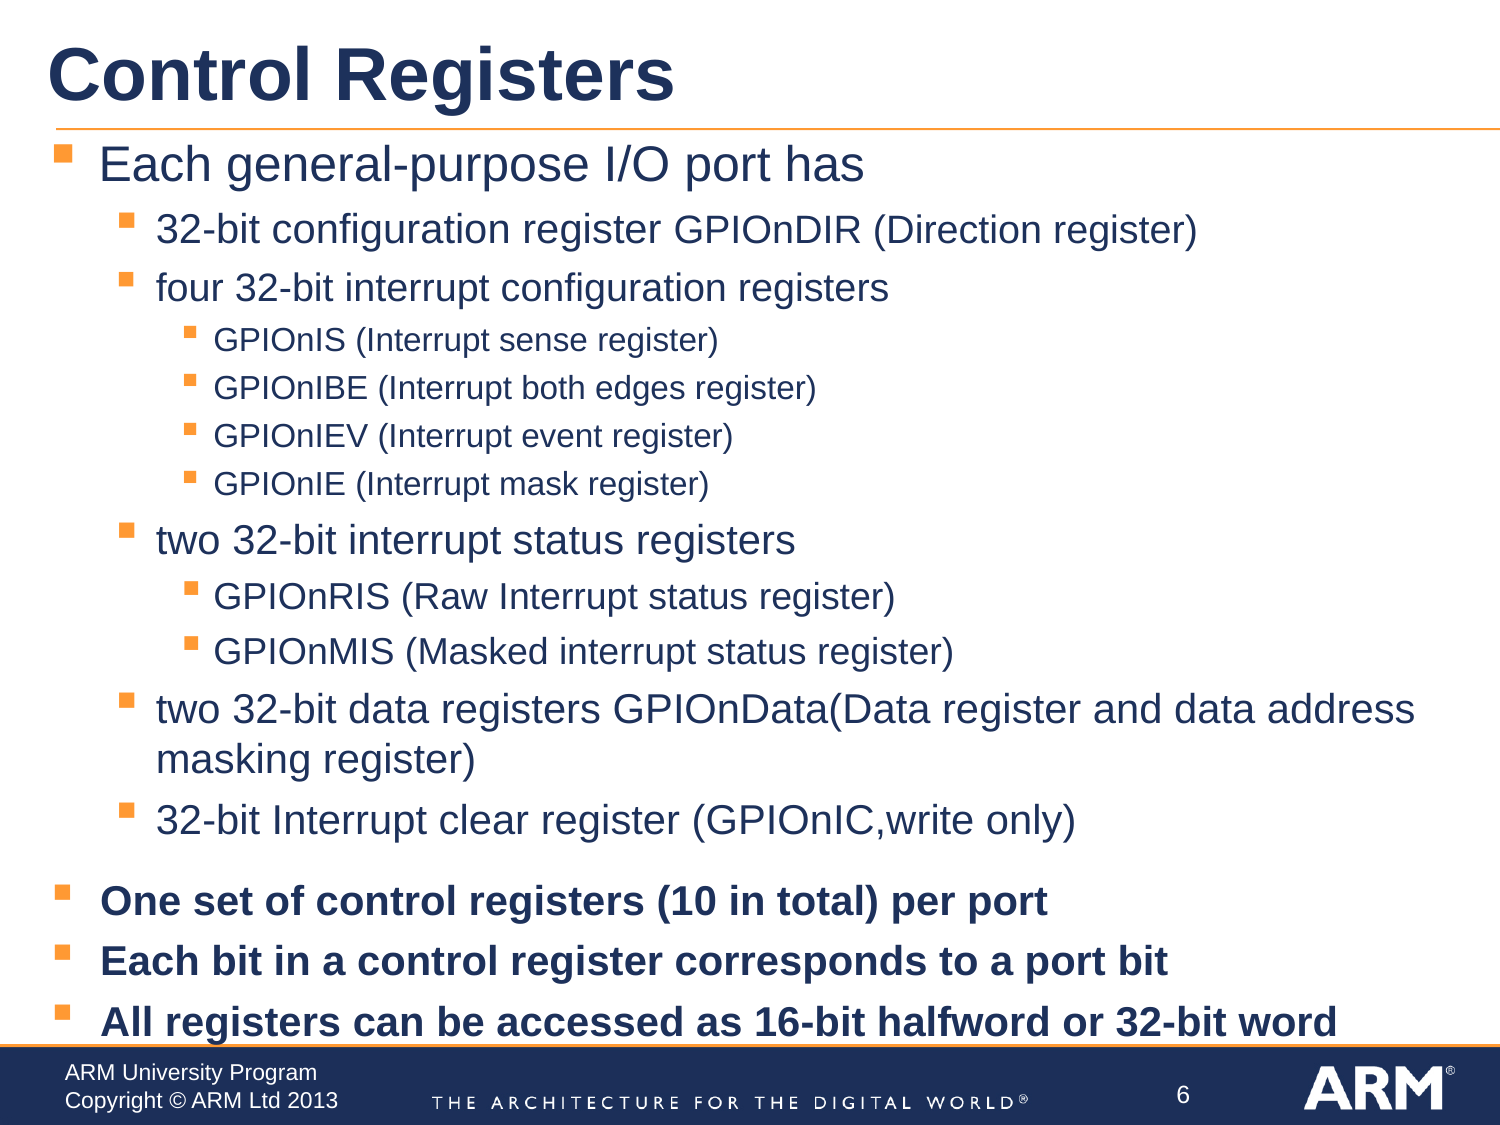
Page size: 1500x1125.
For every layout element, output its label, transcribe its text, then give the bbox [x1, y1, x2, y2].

list Each general-purpose I/O port has 32-bit configuration register GPIOnDIR (Direction register) four 32-bit interrupt configuration registers GPIOnIS (Interrupt sense register) GPIOnIBE (Interrupt both edges register) GPIOnIEV (Interrupt event register) GPIOnIE (Interrupt mask register) two 32-bit interrupt status registers GPIOnRIS (Raw Interrupt status register) GPIOnMIS (Masked interrupt status register) two 32-bit data registers GPIOnData(Data register and data address masking register) 32-bit Interrupt clear register (GPIOnIC,write only) [35, 124, 1498, 788]
list One set of control registers (10 in total) per port Each bit in a control register corresponds to a port bit All registers can be accessed as 16-bit halfword or 32-bit word [37, 866, 1488, 1044]
picture [0, 1048, 1500, 1125]
title Control Registers [34, 1, 1500, 141]
